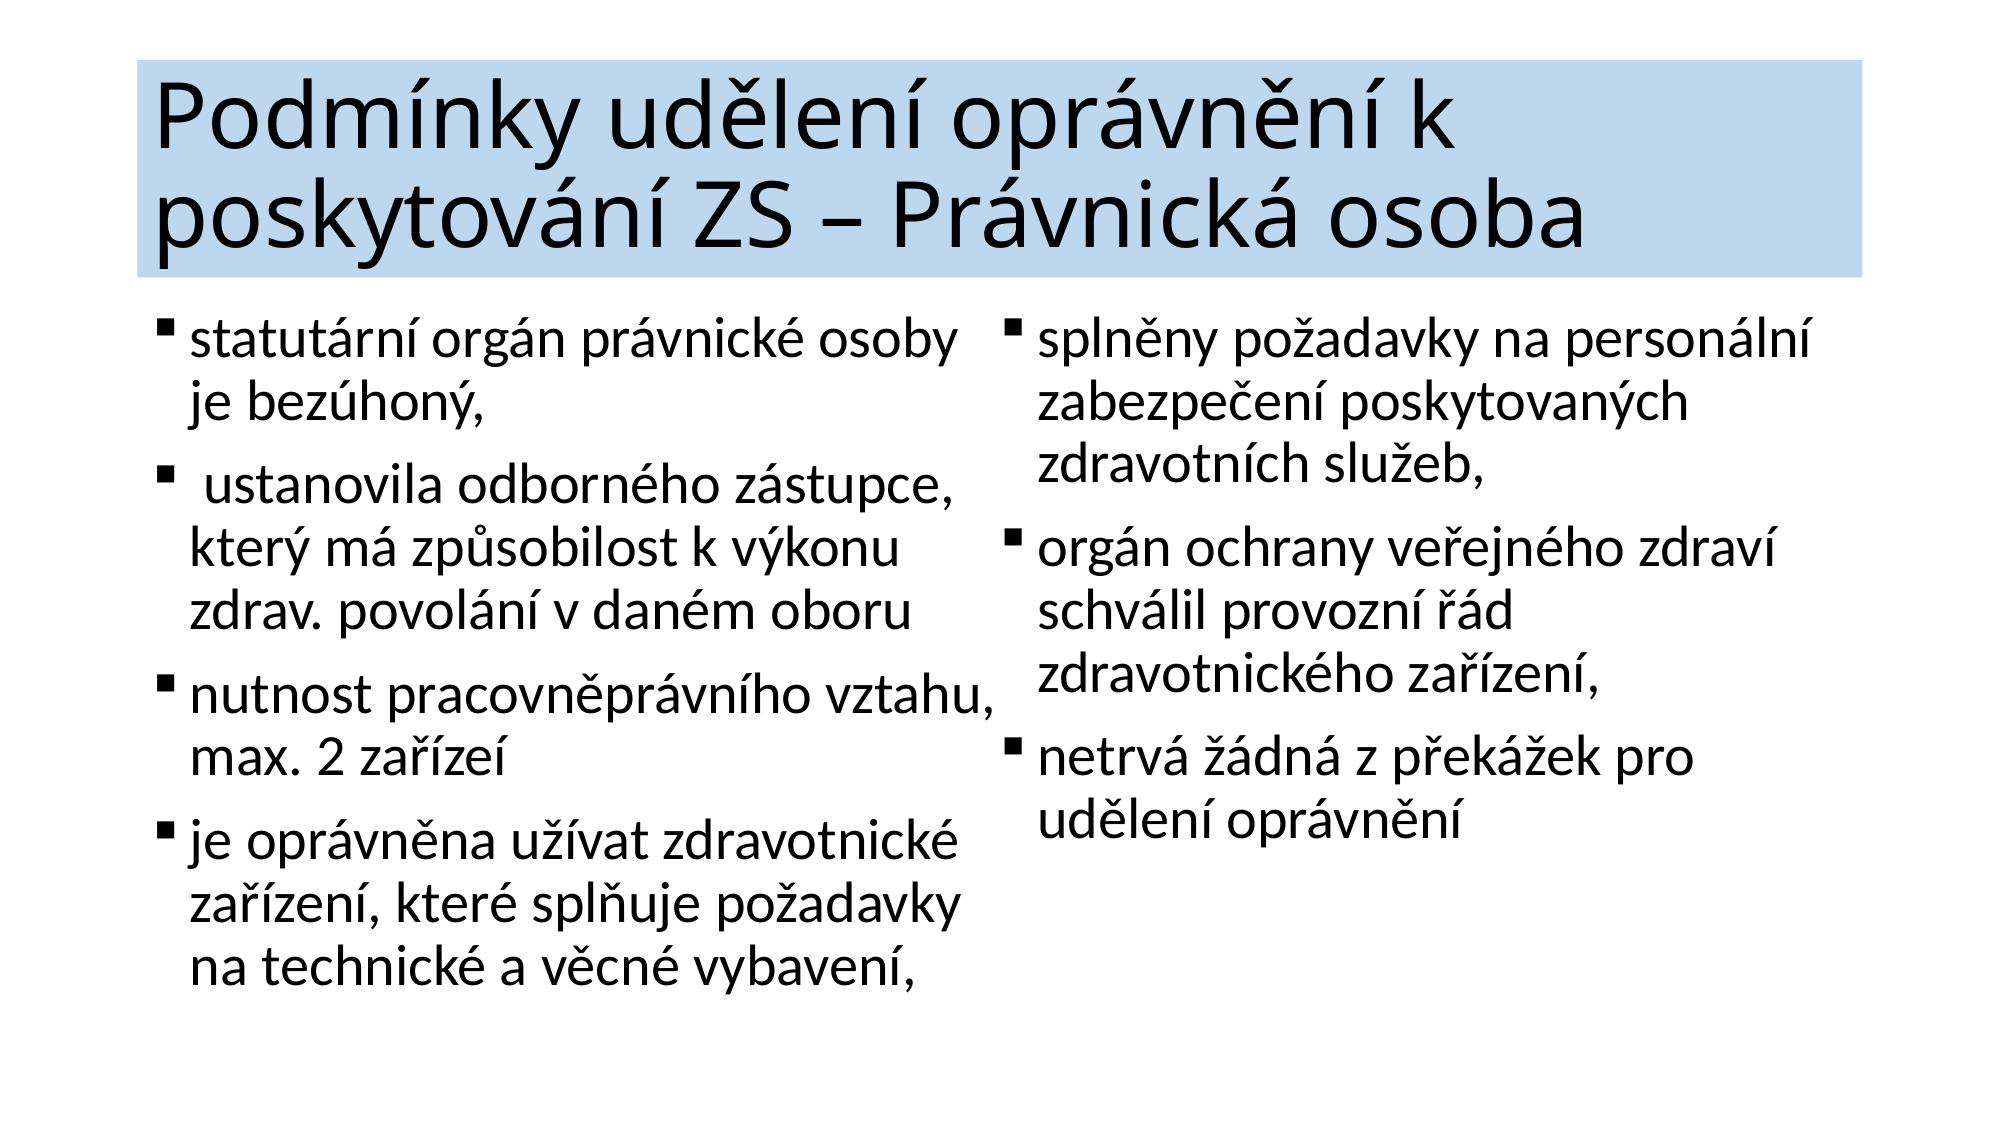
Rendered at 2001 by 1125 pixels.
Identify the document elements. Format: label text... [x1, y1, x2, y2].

title Podmínky udělení oprávnění k poskytování ZS – Právnická osoba [137, 59, 1863, 278]
list statutární orgán právnické osoby je bezúhoný, ustanovila odborného zástupce, který má způsobilost k výkonu zdrav. povolání v daném oboru nutnost pracovněprávního vztahu, max. 2 zařízeí je oprávněna užívat zdravotnické zařízení, které splňuje požadavky na technické a věcné vybavení, splněny požadavky na personální zabezpečení poskytovaných zdravotních služeb, orgán ochrany veřejného zdraví schválil provozní řád zdravotnického zařízení, netrvá žádná z překážek pro udělení oprávnění [137, 299, 1863, 1014]
